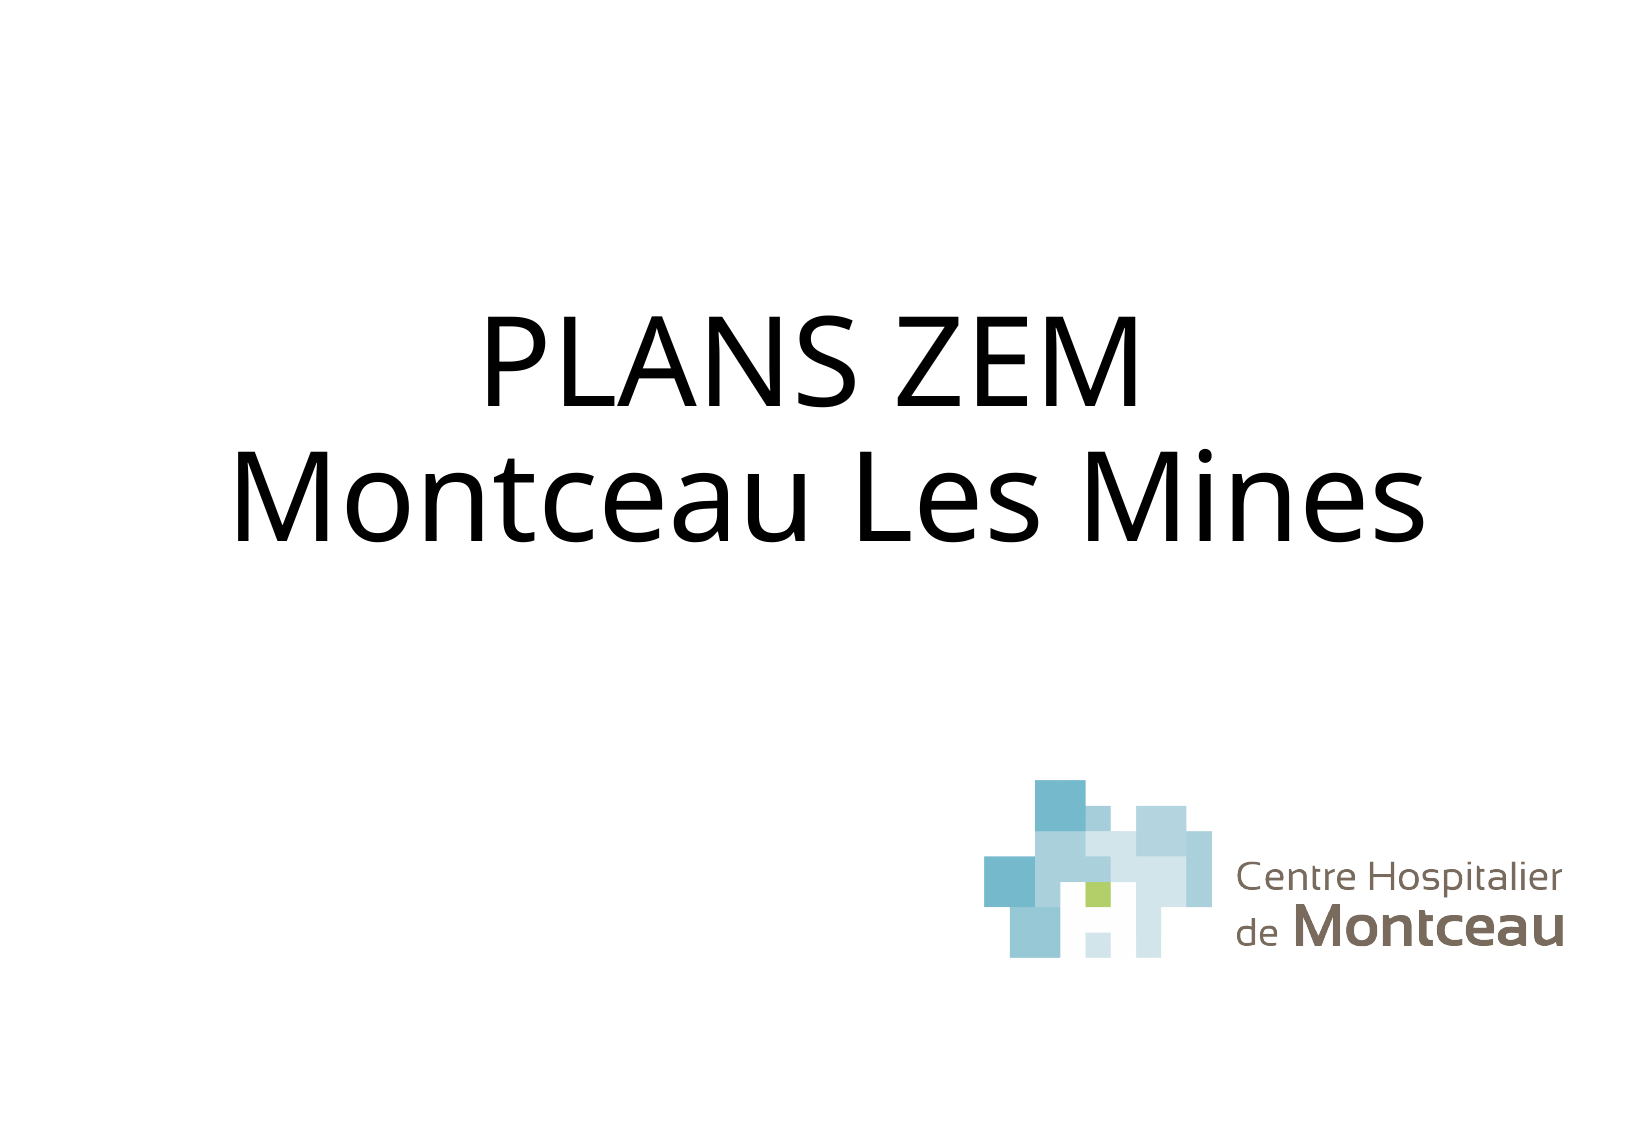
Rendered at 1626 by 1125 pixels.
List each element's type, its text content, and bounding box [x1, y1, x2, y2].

picture [984, 780, 1563, 959]
title PLANS ZEM Montceau Les Mines [121, 184, 1504, 576]
